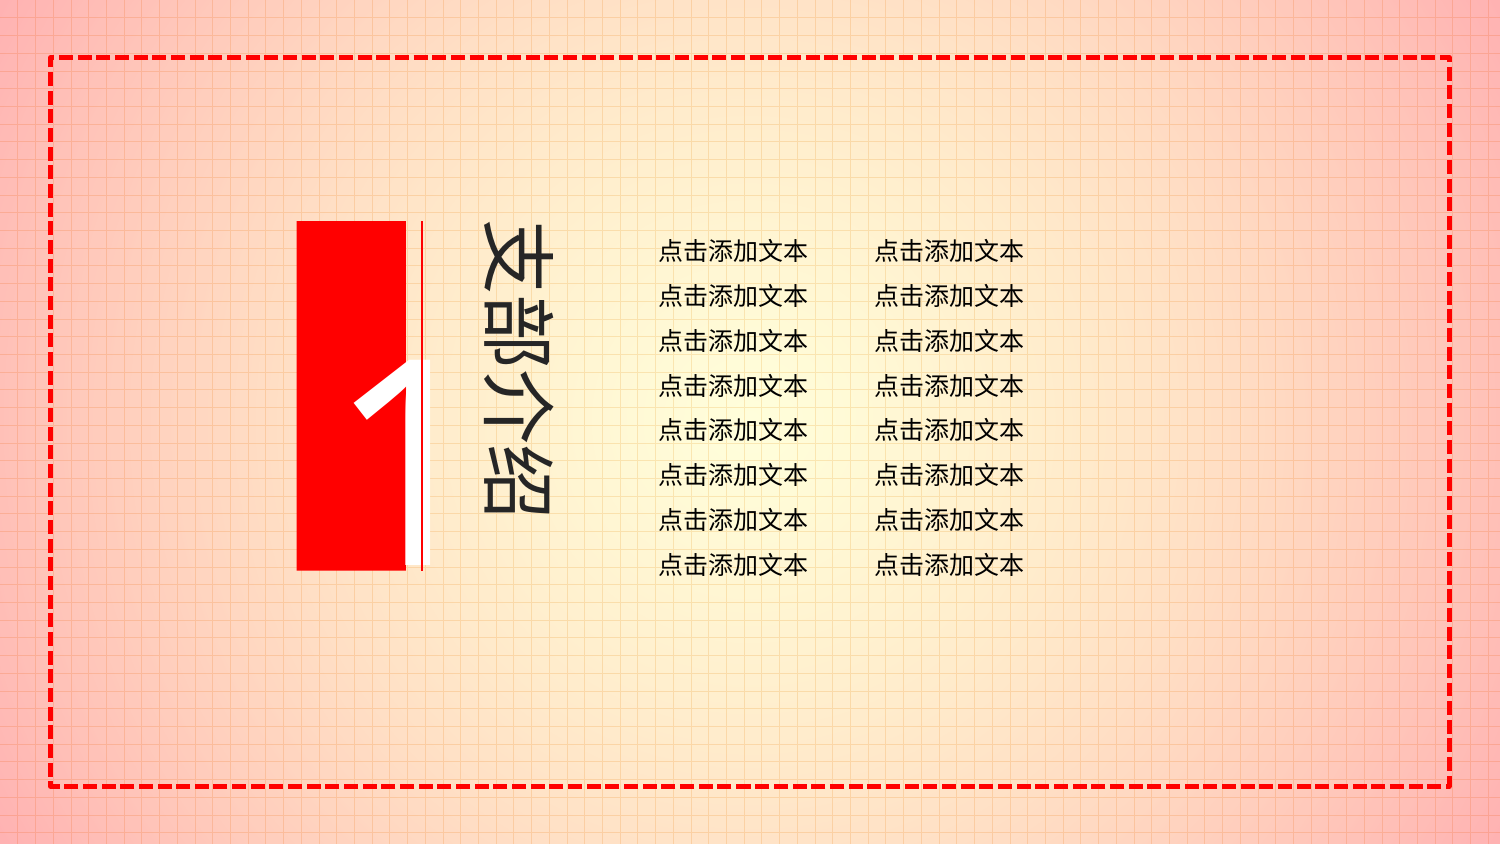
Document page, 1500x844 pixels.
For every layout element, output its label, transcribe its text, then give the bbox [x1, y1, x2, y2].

text_box [50, 57, 1450, 787]
text_box 支部介绍 [451, 204, 573, 600]
